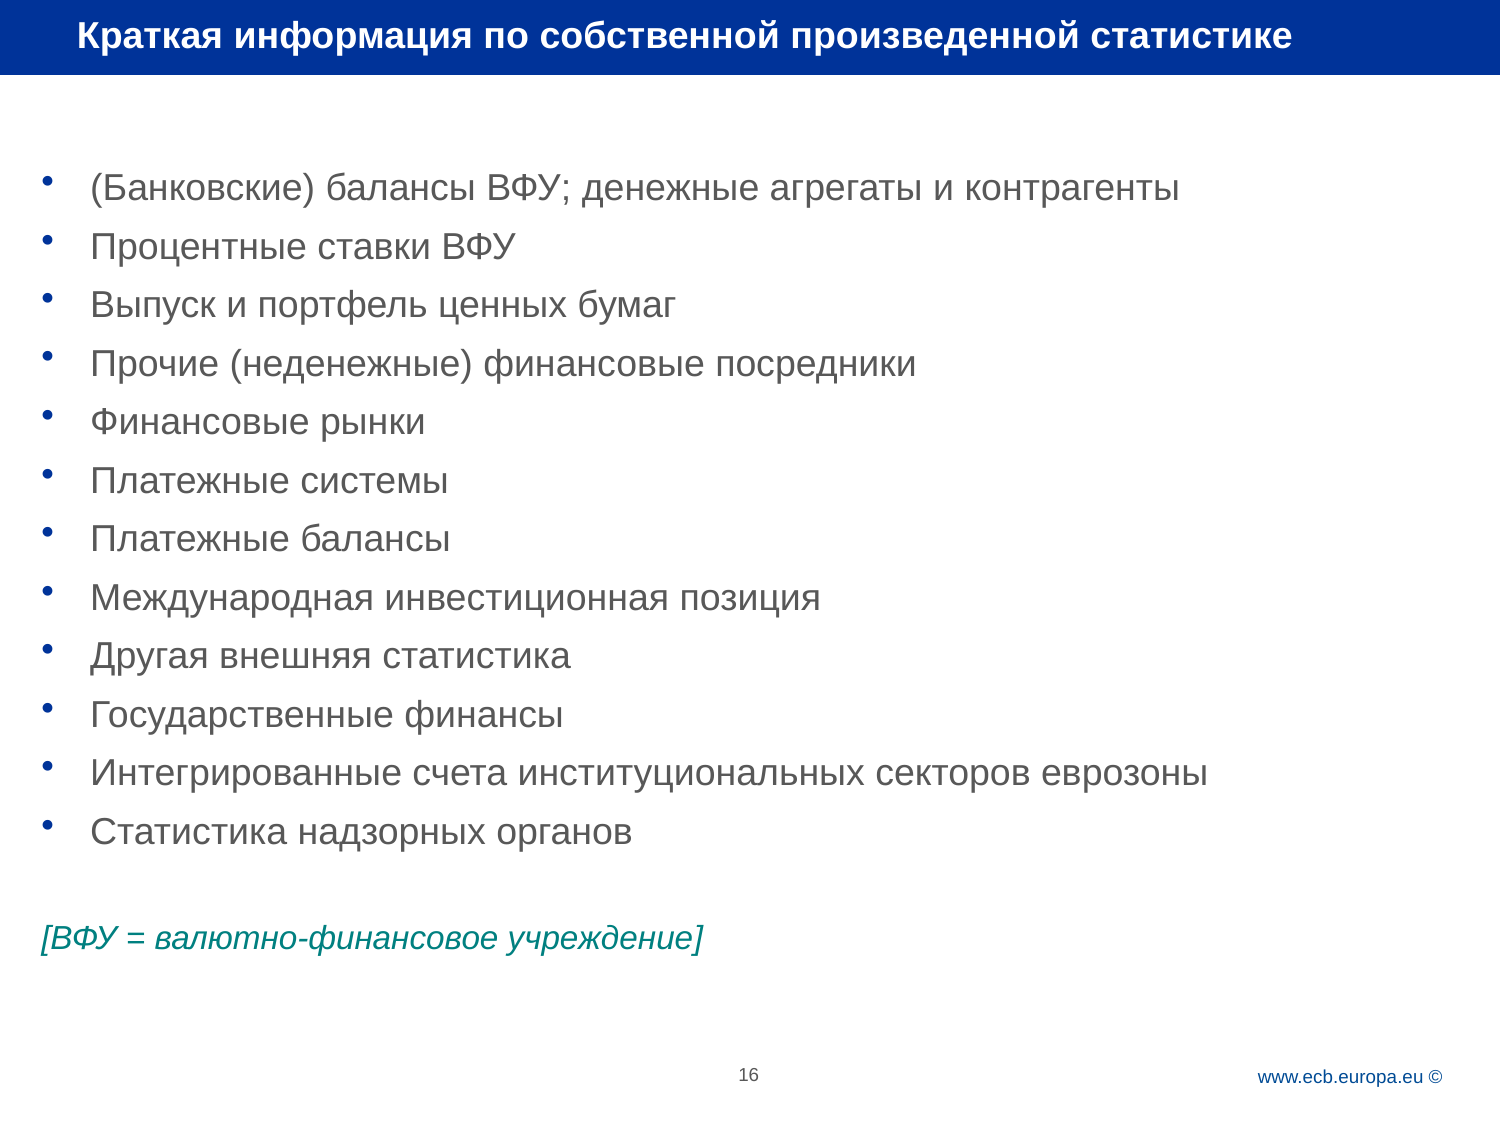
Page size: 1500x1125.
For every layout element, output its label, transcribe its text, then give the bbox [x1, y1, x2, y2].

list (Банковские) балансы ВФУ; денежные агрегаты и контрагенты Процентные ставки ВФУ Выпуск и портфель ценных бумаг Прочие (неденежные) финансовые посредники Финансовые рынки Платежные системы Платежные балансы Международная инвестиционная позиция Другая внешняя статистика Государственные финансы Интегрированные счета институциональных секторов еврозоны Статистика надзорных органов [ВФУ = валютно-финансовое учреждение] [41, 160, 1459, 1106]
title Краткая информация по собственной произведенной статистике [76, 0, 1350, 79]
slide_number 16 [714, 1062, 783, 1102]
